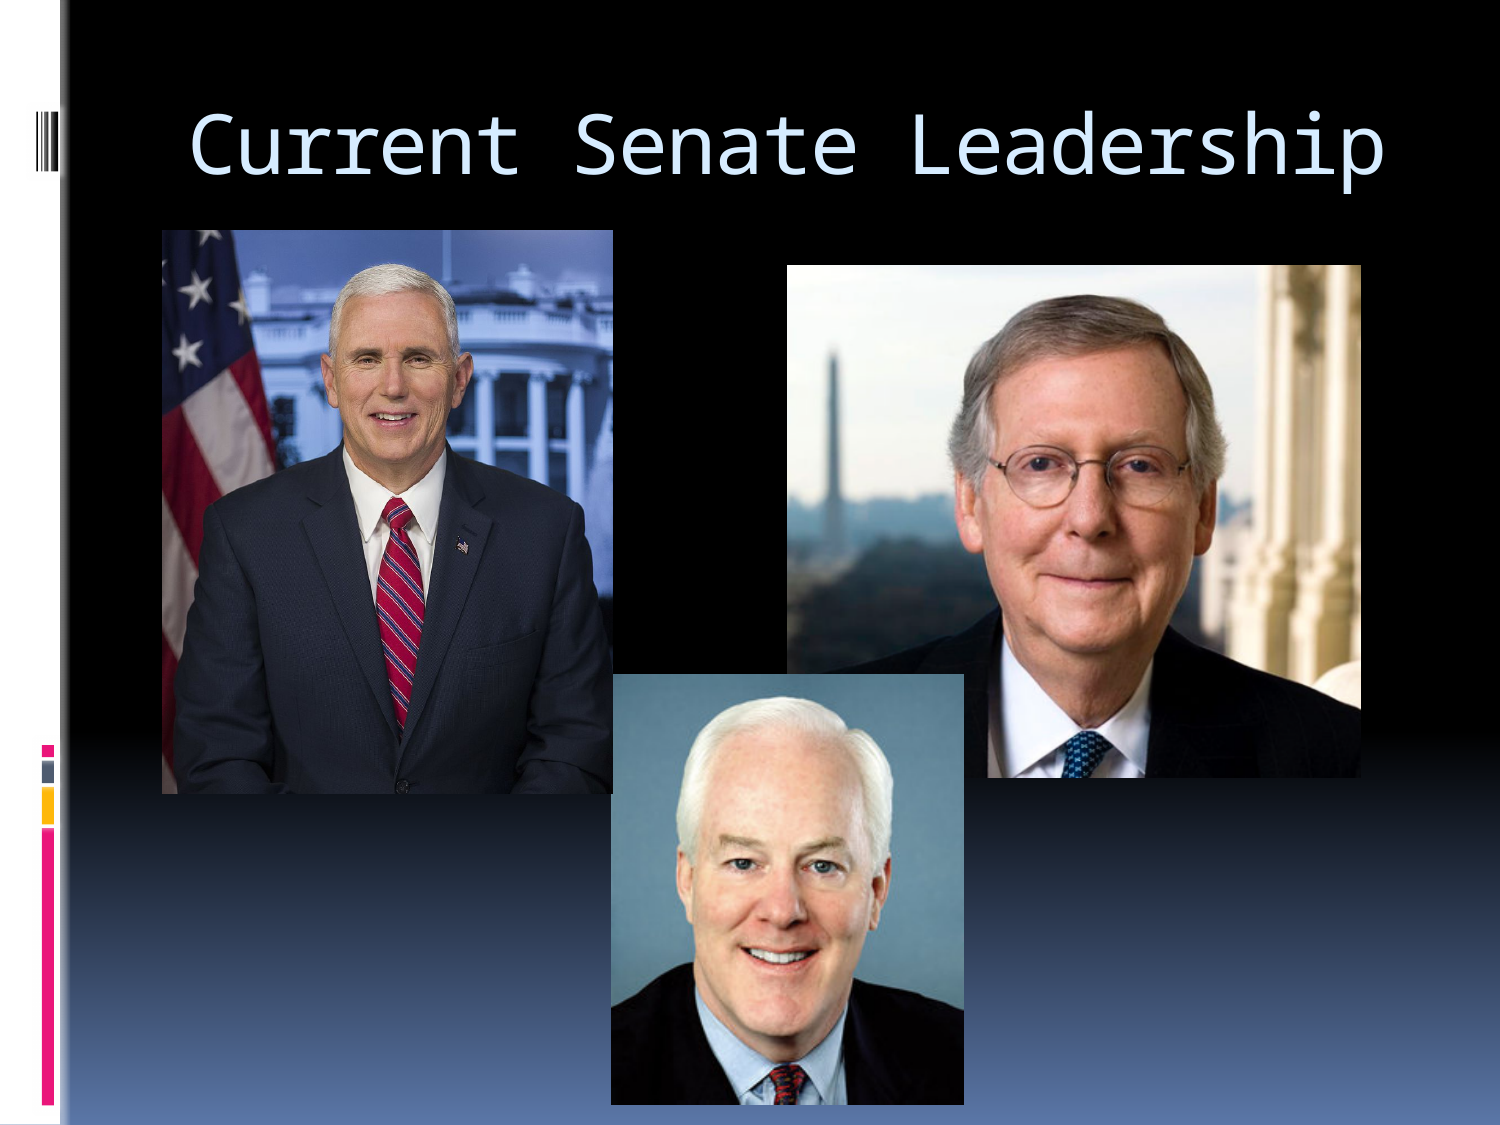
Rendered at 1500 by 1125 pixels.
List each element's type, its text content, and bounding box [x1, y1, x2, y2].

picture [786, 264, 1362, 779]
title Current Senate Leadership [150, 83, 1425, 234]
picture [611, 674, 964, 1106]
picture [162, 230, 614, 794]
